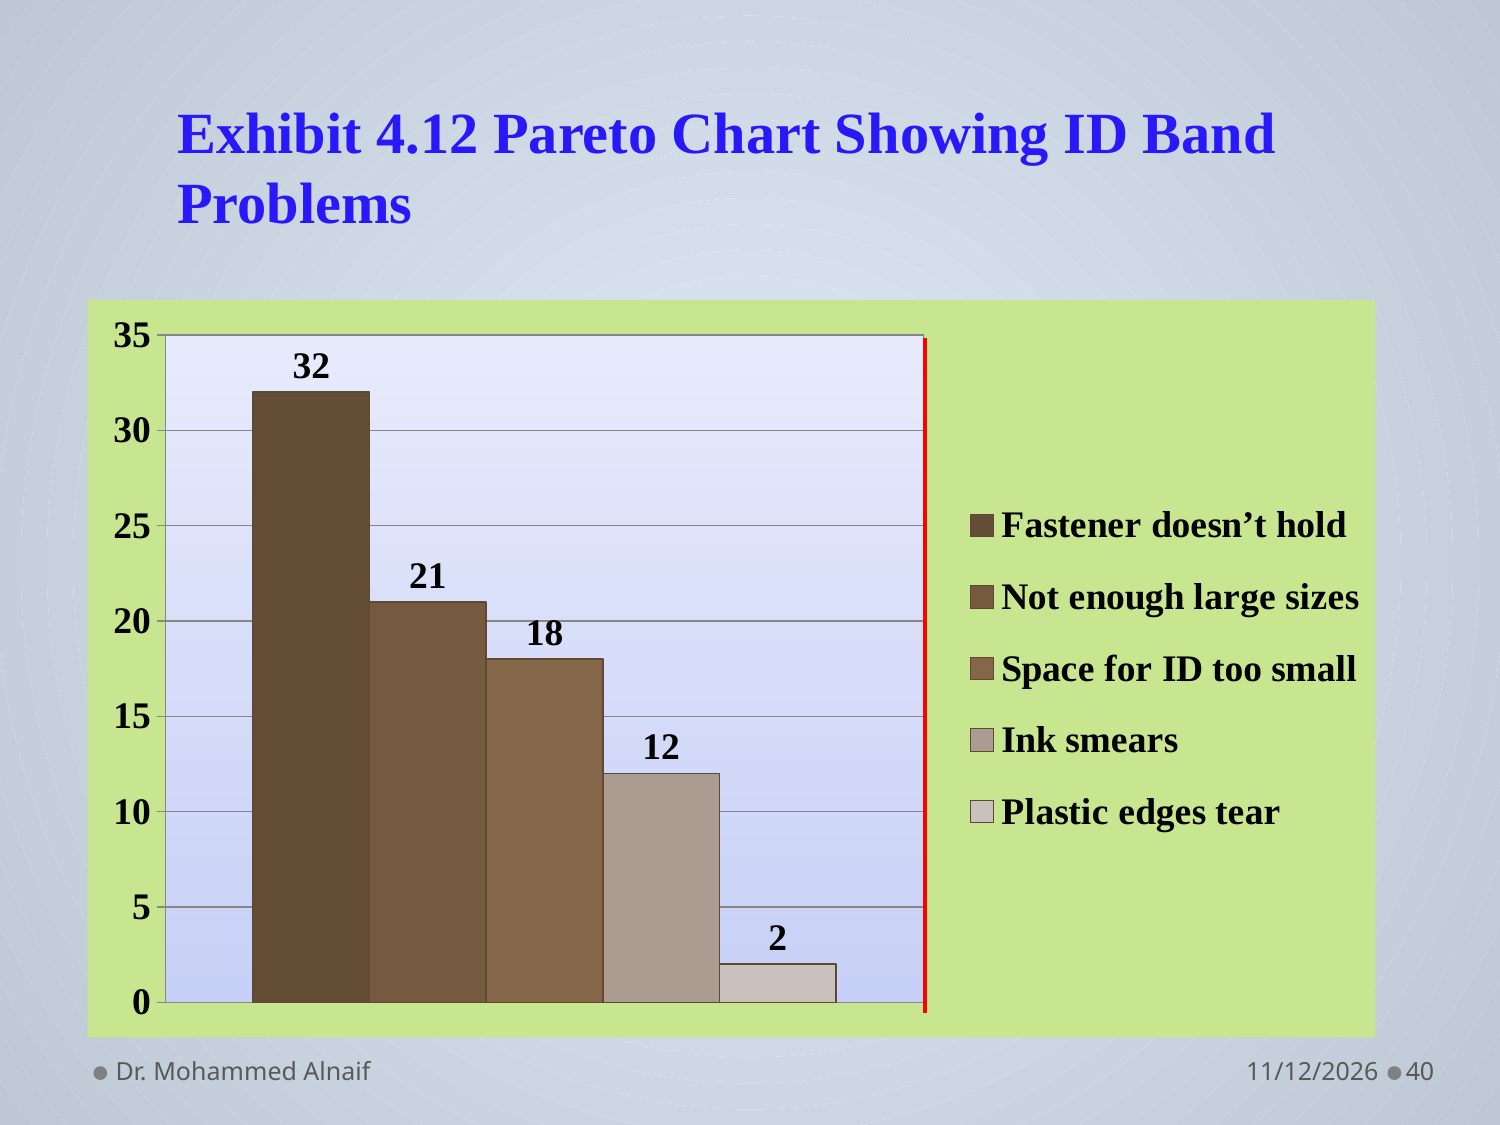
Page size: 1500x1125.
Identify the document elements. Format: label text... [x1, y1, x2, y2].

text_box Exhibit 4.12 Pareto Chart Showing ID Band Problems [162, 87, 1375, 243]
slide_number 40 [1401, 1042, 1494, 1103]
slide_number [1043, 1042, 1386, 1103]
footer Dr. Mohammed Alnaif [108, 1046, 576, 1103]
chart [87, 299, 1376, 1038]
